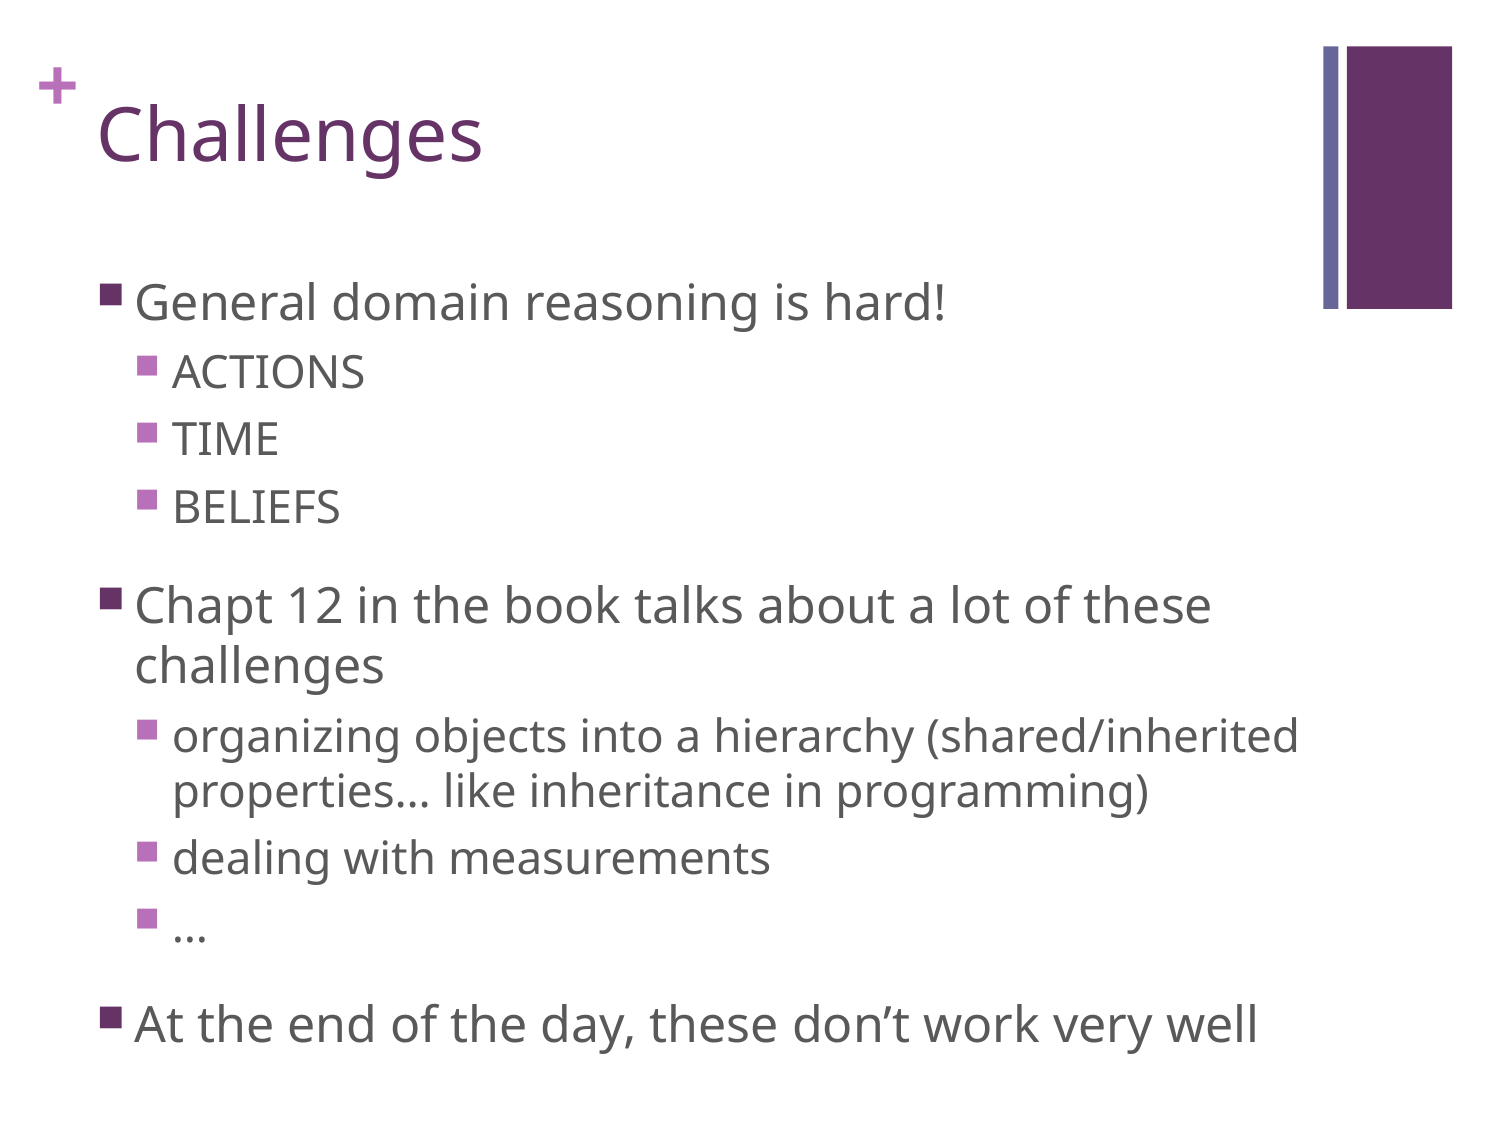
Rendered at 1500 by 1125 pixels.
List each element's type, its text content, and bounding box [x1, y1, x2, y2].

title Challenges [81, 79, 1322, 262]
list General domain reasoning is hard! ACTIONS TIME BELIEFS Chapt 12 in the book talks about a lot of these challenges organizing objects into a hierarchy (shared/inherited properties… like inheritance in programming) dealing with measurements … At the end of the day, these don’t work very well [81, 262, 1322, 1075]
